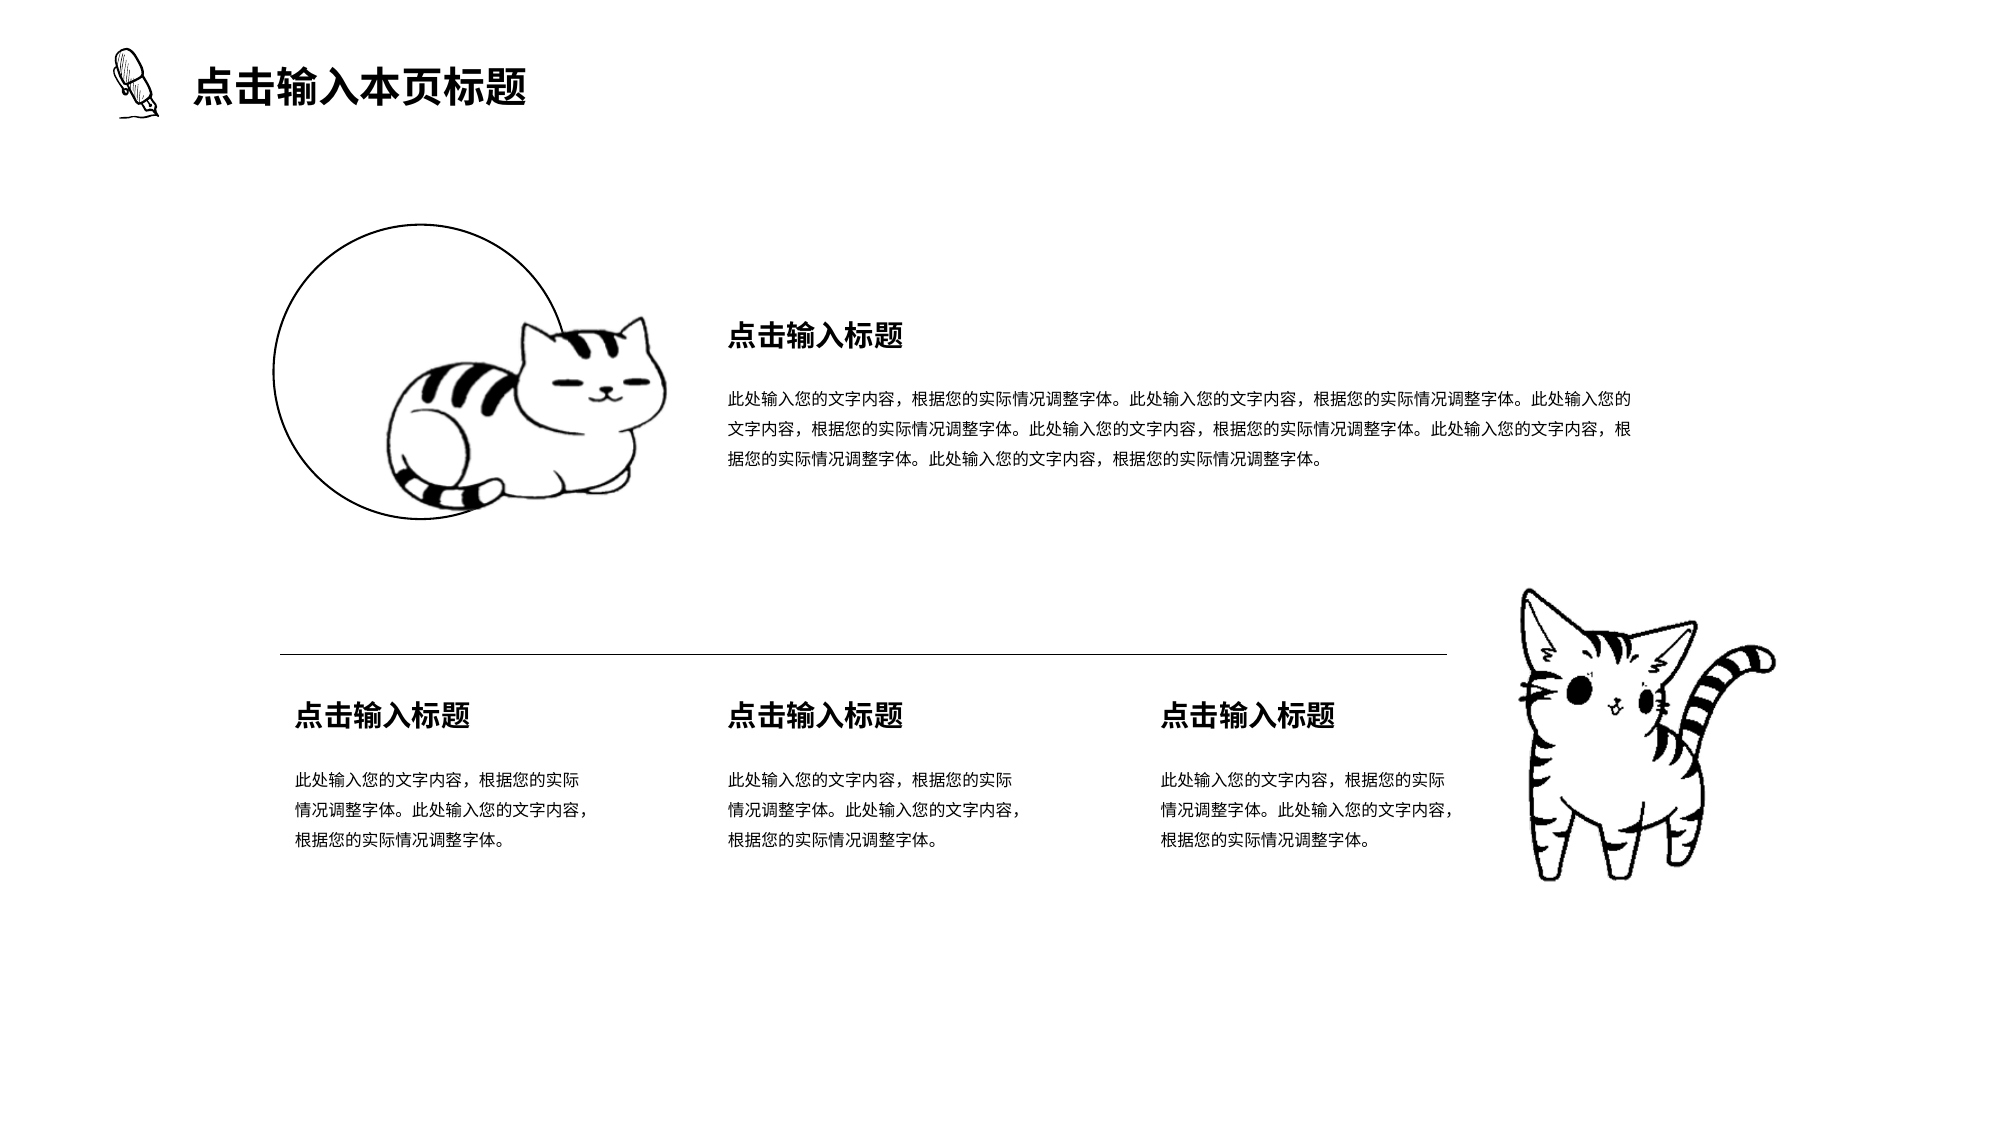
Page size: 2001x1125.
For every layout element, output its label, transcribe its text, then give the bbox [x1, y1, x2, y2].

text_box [111, 47, 160, 119]
text_box 此处输入您的文字内容，根据您的实际情况调整字体。此处输入您的文字内容，根据您的实际情况调整字体。 [1145, 752, 1476, 857]
text_box 点击输入本页标题 [178, 53, 676, 118]
picture [1514, 578, 1796, 902]
text_box 此处输入您的文字内容，根据您的实际情况调整字体。此处输入您的文字内容，根据您的实际情况调整字体。 [280, 752, 610, 857]
text_box [272, 223, 544, 507]
text_box 此处输入您的文字内容，根据您的实际情况调整字体。此处输入您的文字内容，根据您的实际情况调整字体。 [713, 752, 1043, 857]
text_box 点击输入标题 [280, 690, 562, 740]
text_box 点击输入标题 [1145, 690, 1427, 740]
text_box 点击输入标题 [713, 309, 994, 360]
text_box 点击输入标题 [713, 690, 994, 740]
text_box 此处输入您的文字内容，根据您的实际情况调整字体。此处输入您的文字内容，根据您的实际情况调整字体。此处输入您的文字内容，根据您的实际情况调整字体。此处输入您的文字内容，根据您的实际情况调整字体。此处输入您的文字内容，根据您的实际情况调整字体。此处输入您的文字内容，根据您的实际情况调整字体。 [713, 371, 1655, 477]
picture [358, 289, 695, 537]
